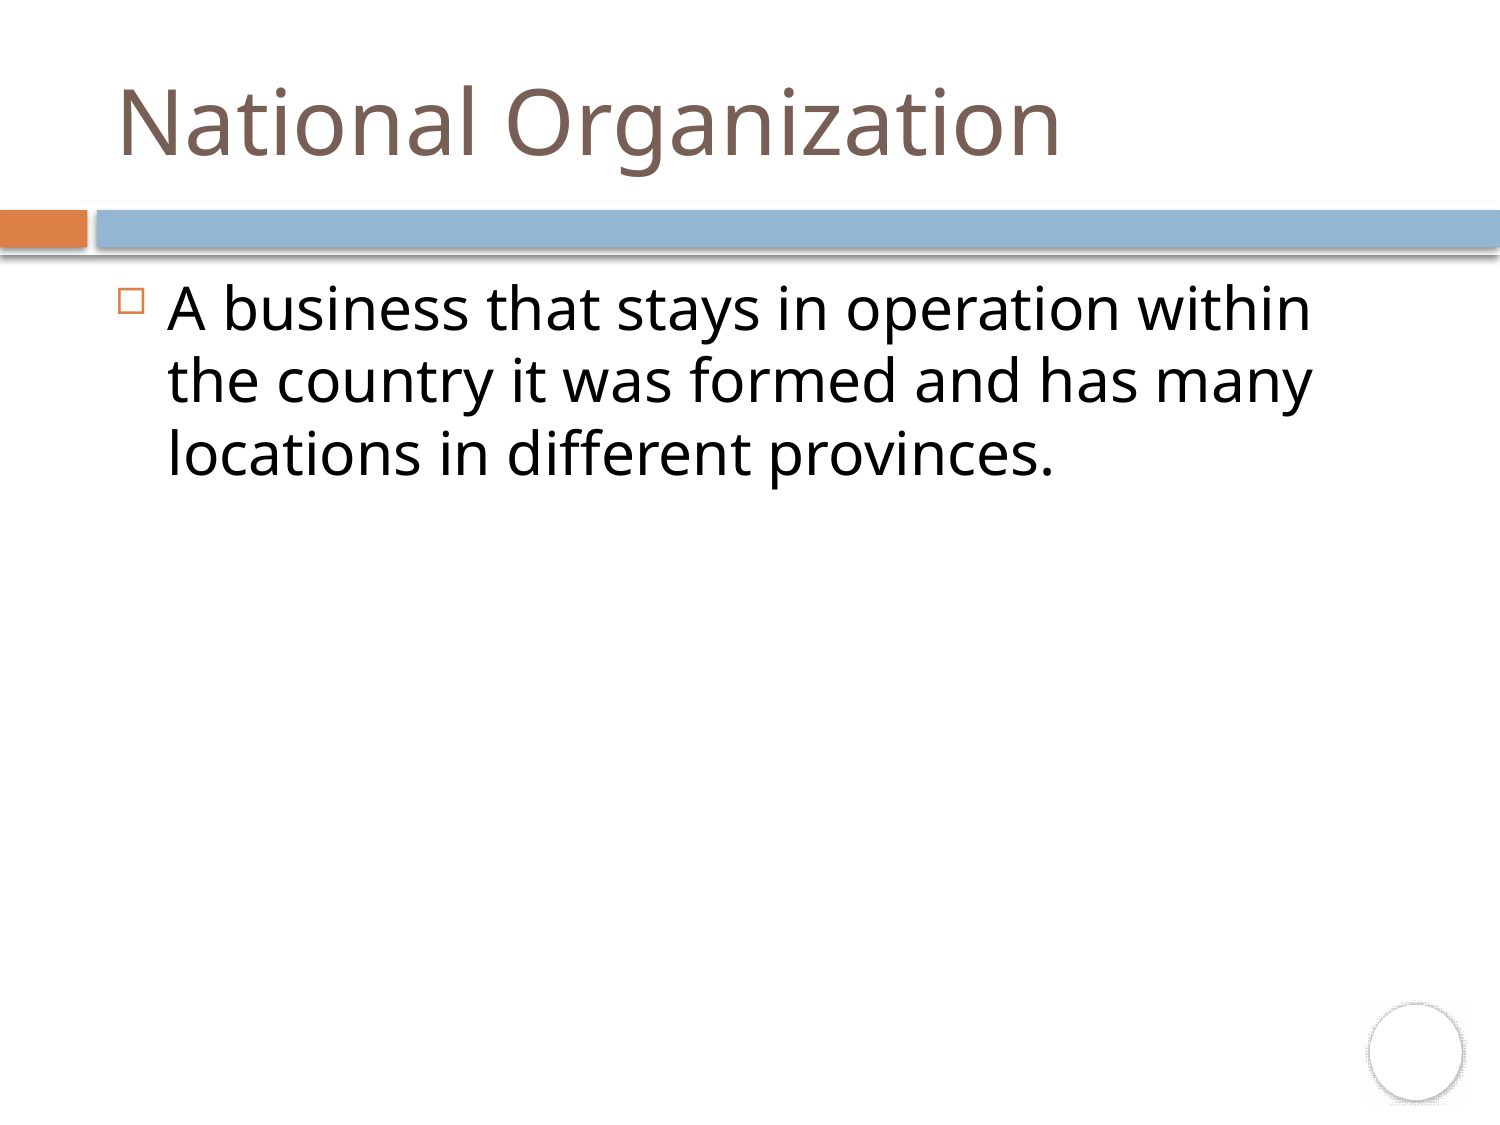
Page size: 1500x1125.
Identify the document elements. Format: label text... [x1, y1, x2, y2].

picture [1362, 999, 1470, 1106]
title National Organization [100, 37, 1438, 200]
list A business that stays in operation within the country it was formed and has many locations in different provinces. [100, 262, 1438, 1000]
